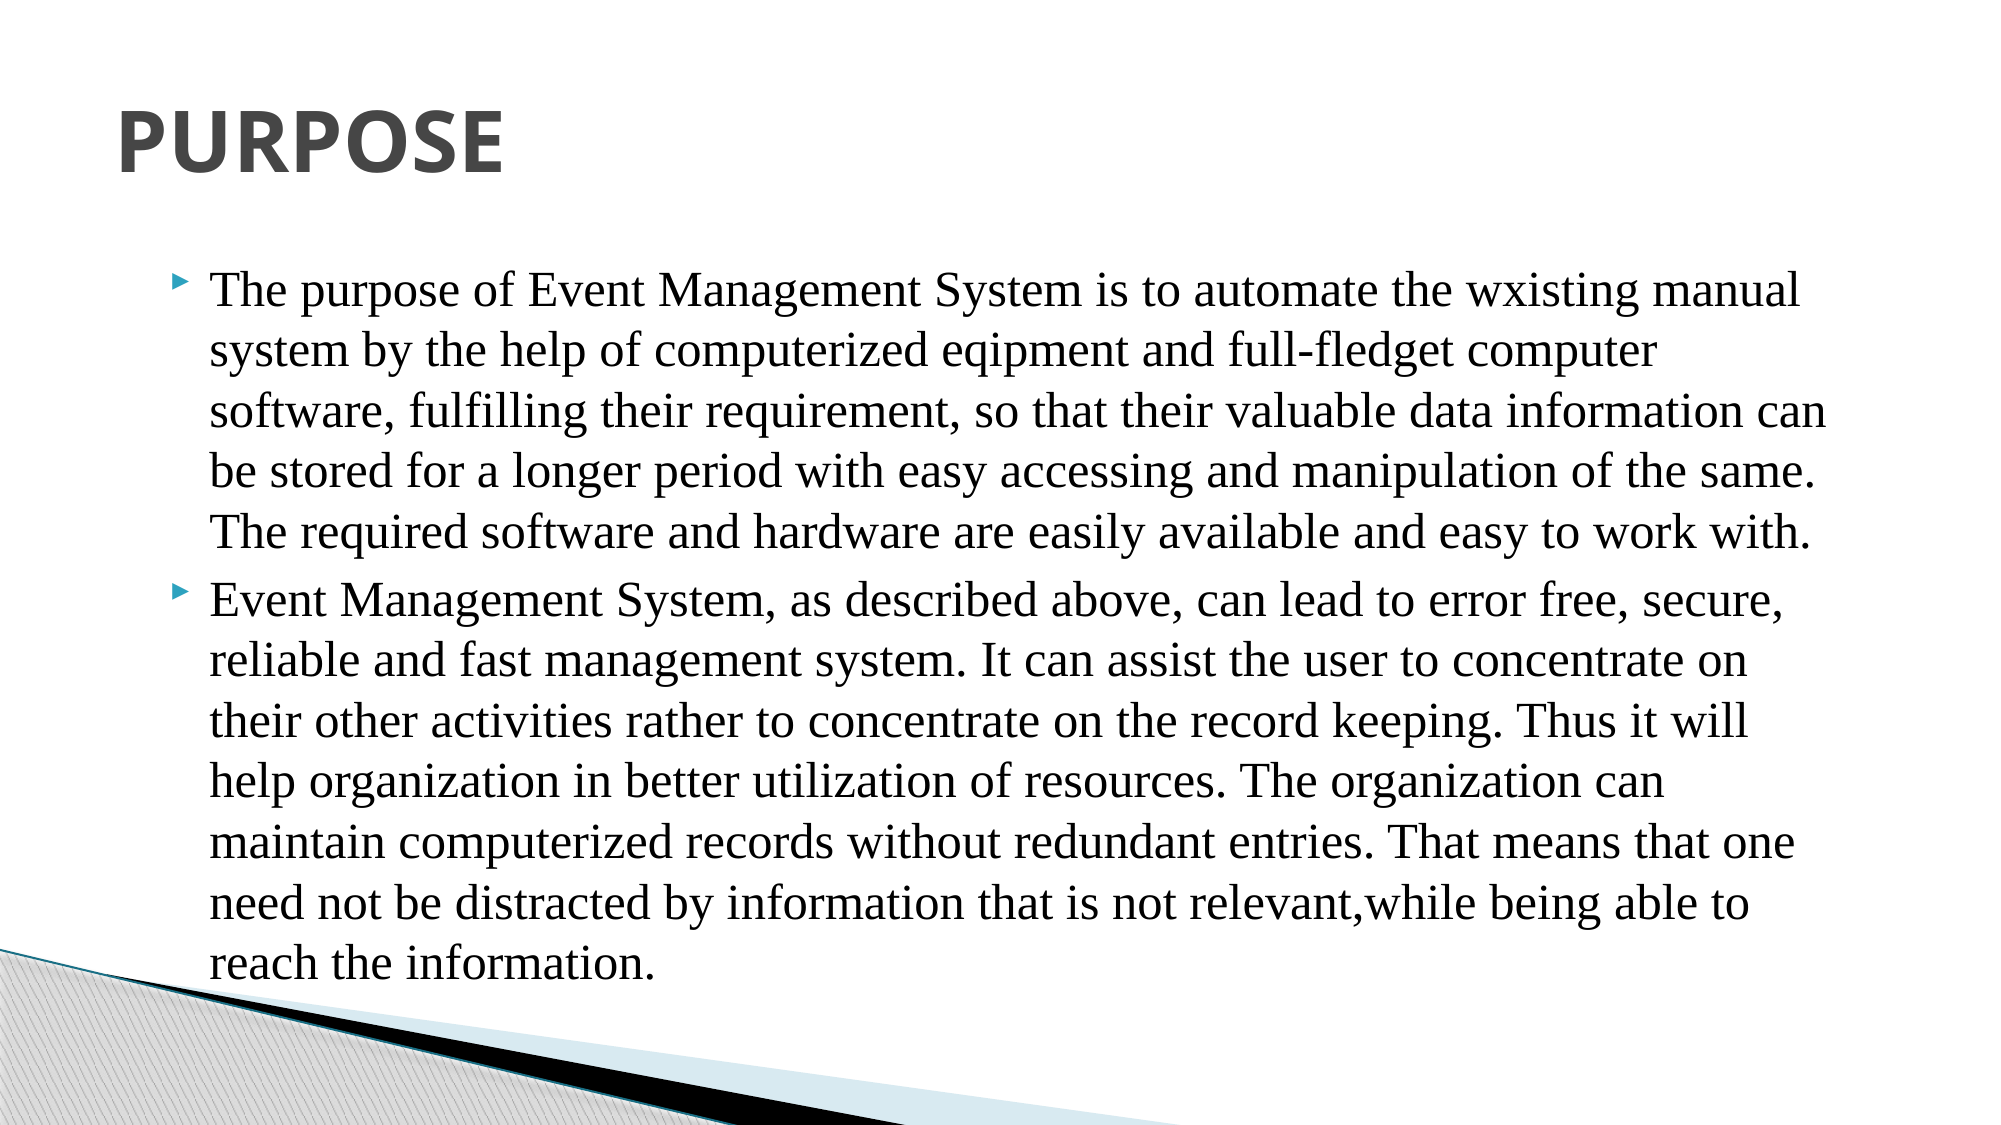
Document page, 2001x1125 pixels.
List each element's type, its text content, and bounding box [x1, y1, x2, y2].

list The purpose of Event Management System is to automate the wxisting manual system by the help of computerized eqipment and full-fledget computer software, fulfilling their requirement, so that their valuable data information can be stored for a longer period with easy accessing and manipulation of the same. The required software and hardware are easily available and easy to work with. Event Management System, as described above, can lead to error free, secure, reliable and fast management system. It can assist the user to concentrate on their other activities rather to concentrate on the record keeping. Thus it will help organization in better utilization of resources. The organization can maintain computerized records without redundant entries. That means that one need not be distracted by information that is not relevant,while being able to reach the information. [137, 248, 1863, 1014]
title PURPOSE [99, 45, 1900, 233]
